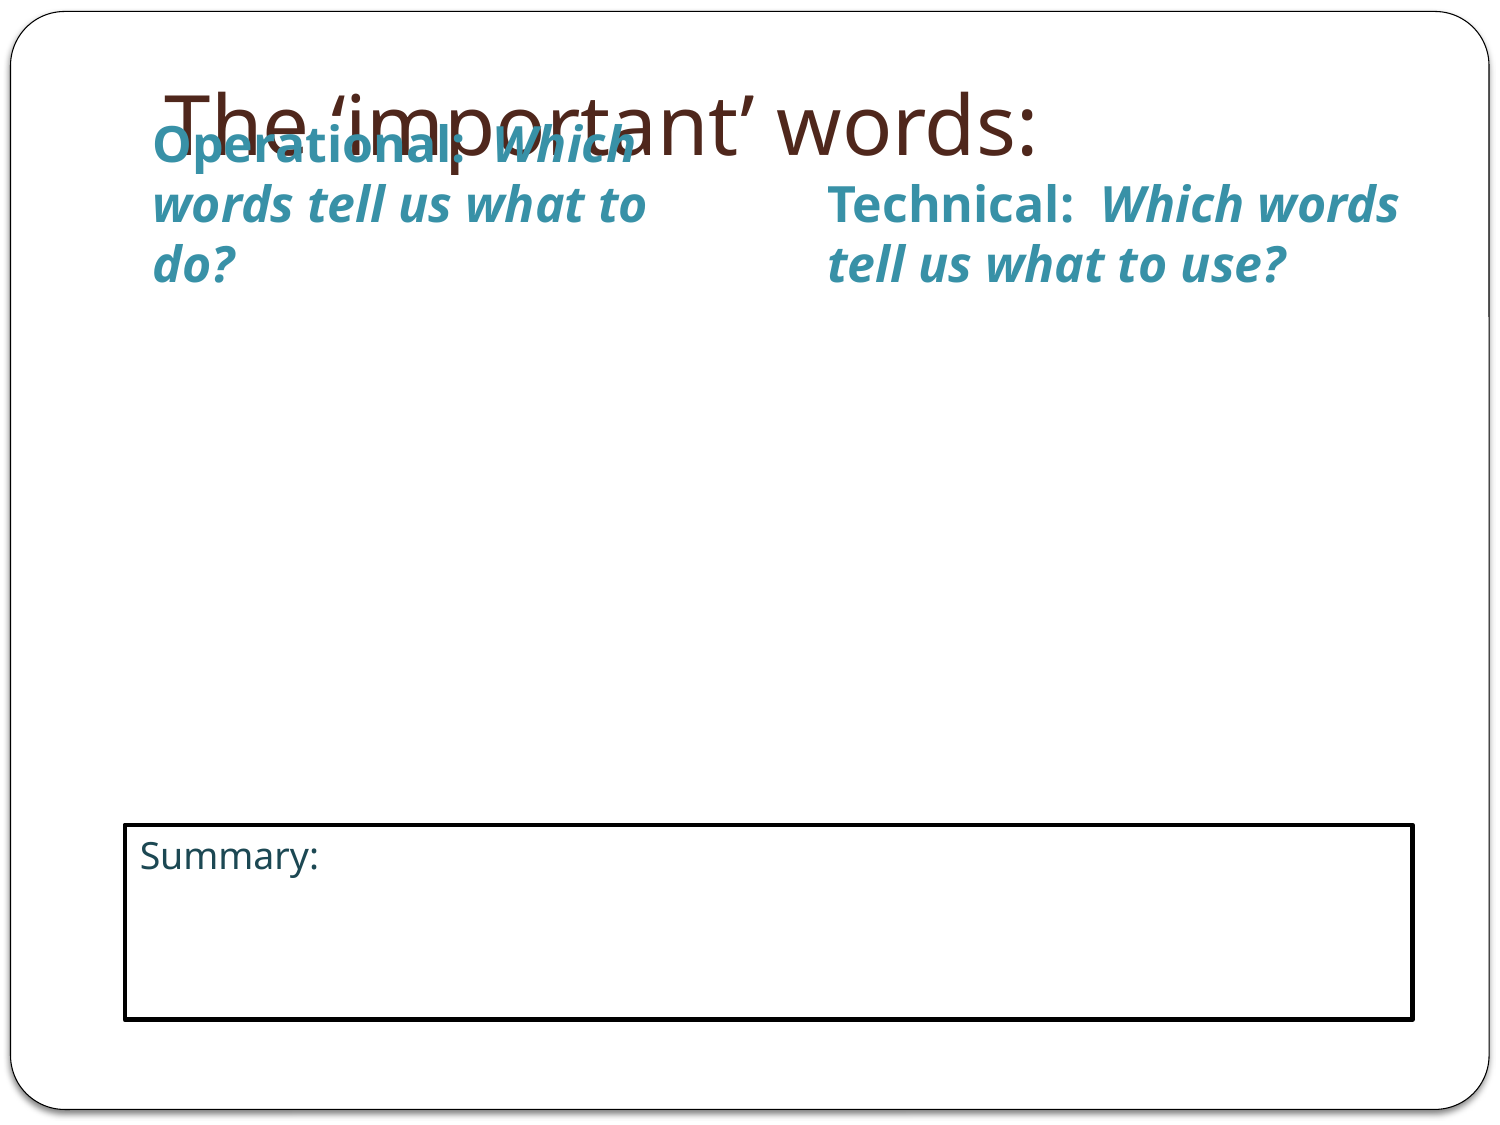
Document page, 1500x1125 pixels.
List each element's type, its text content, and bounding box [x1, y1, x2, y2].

text_box Summary: [124, 824, 1413, 1020]
title The ‘important’ words: [150, 44, 1425, 188]
list Technical: Which words tell us what to use? [811, 174, 1426, 301]
list Operational: Which words tell us what to do? [136, 174, 751, 301]
